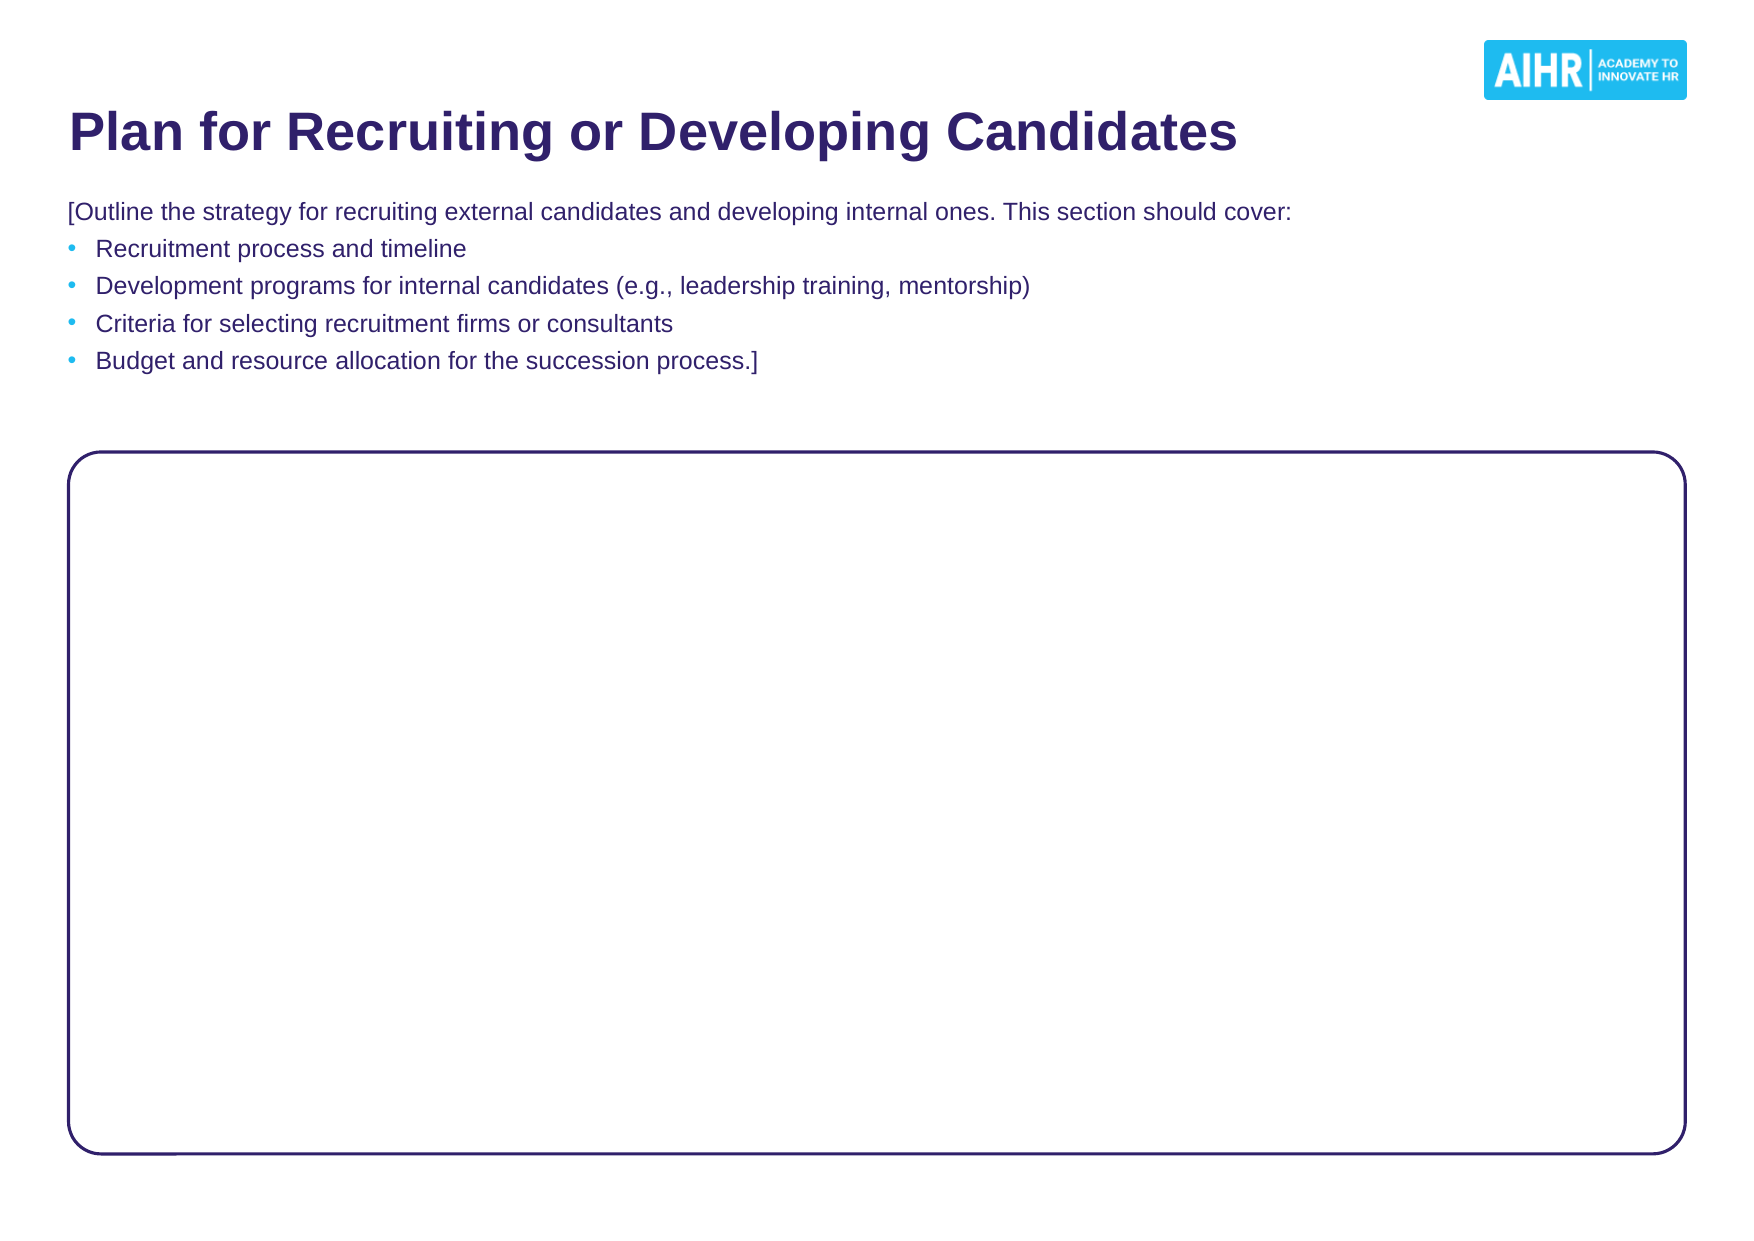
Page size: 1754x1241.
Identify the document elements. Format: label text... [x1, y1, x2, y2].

title Plan for Recruiting or Developing Candidates [69, 86, 1436, 169]
subtitle [Outline the strategy for recruiting external candidates and developing internal ones. This section should cover: Recruitment process and timeline Development programs for internal candidates (e.g., leadership training, mentorship) Criteria for selecting recruitment firms or consultants Budget and resource allocation for the succession process.] [67, 187, 1685, 225]
text_box [68, 451, 1686, 1154]
picture [1484, 40, 1687, 100]
